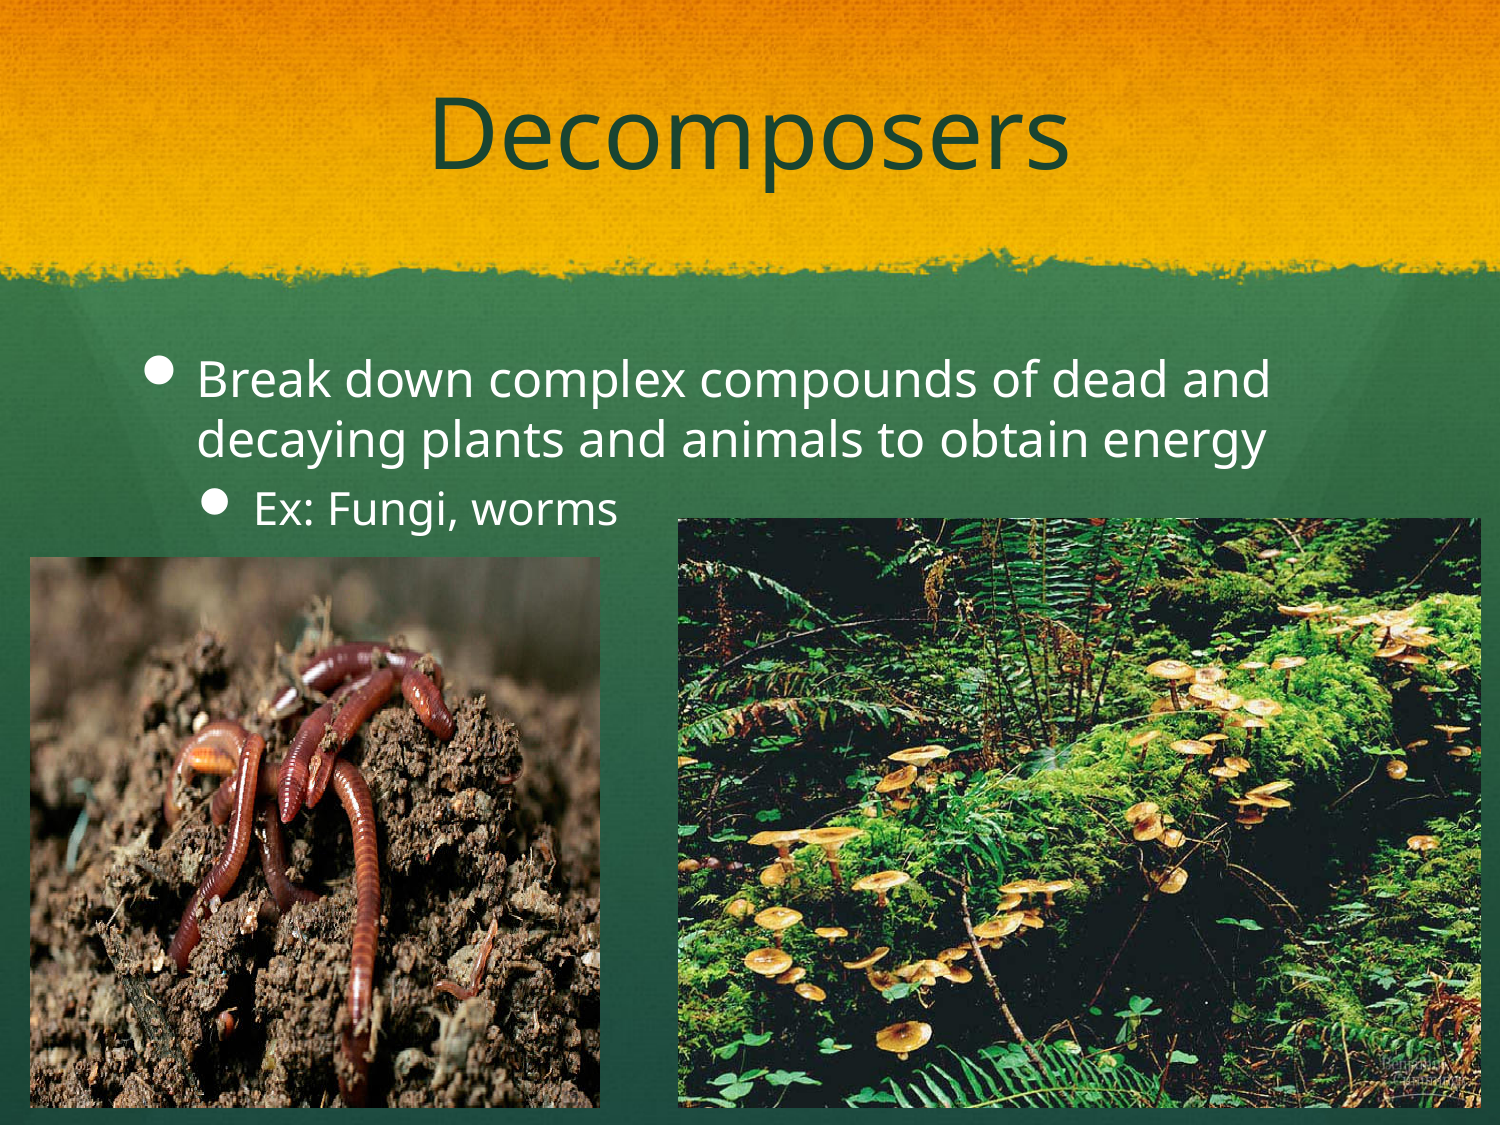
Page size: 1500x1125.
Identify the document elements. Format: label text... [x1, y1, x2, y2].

list Break down complex compounds of dead and decaying plants and animals to obtain energy Ex: Fungi, worms [125, 339, 1375, 1026]
title Decomposers [125, 13, 1375, 246]
picture [0, 0, 1500, 1125]
